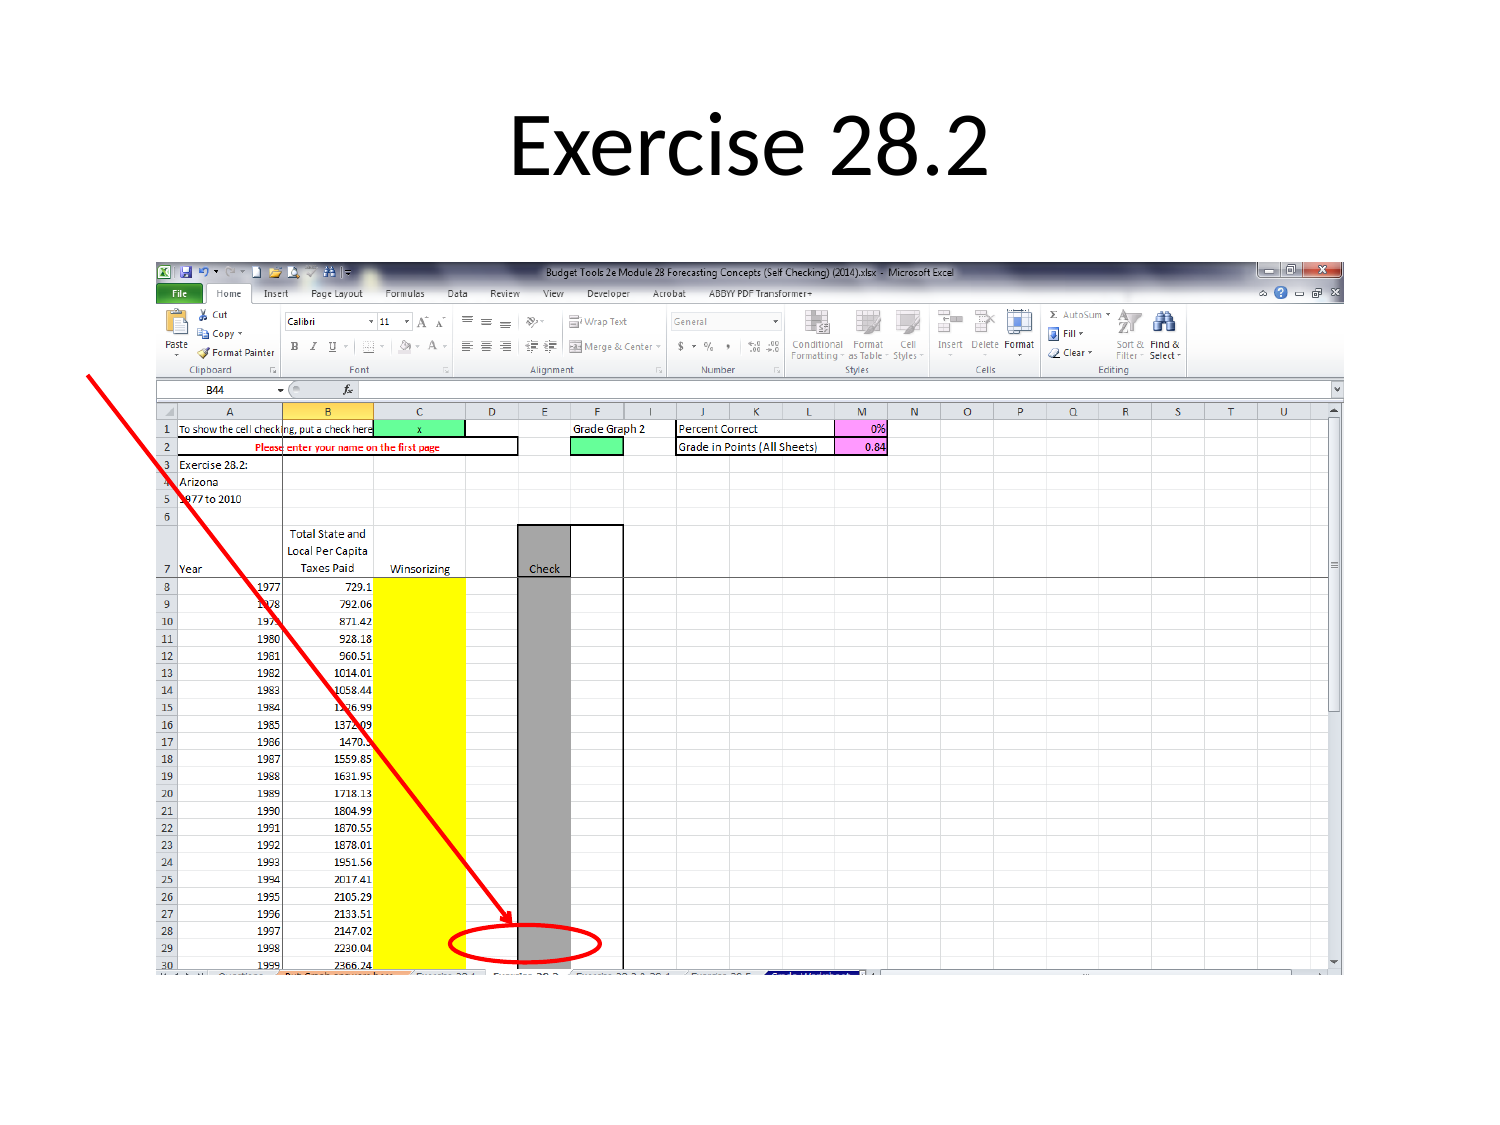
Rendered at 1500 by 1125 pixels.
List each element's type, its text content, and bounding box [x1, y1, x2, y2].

title Exercise 28.2 [75, 45, 1425, 233]
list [155, 262, 1345, 976]
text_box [87, 374, 513, 926]
